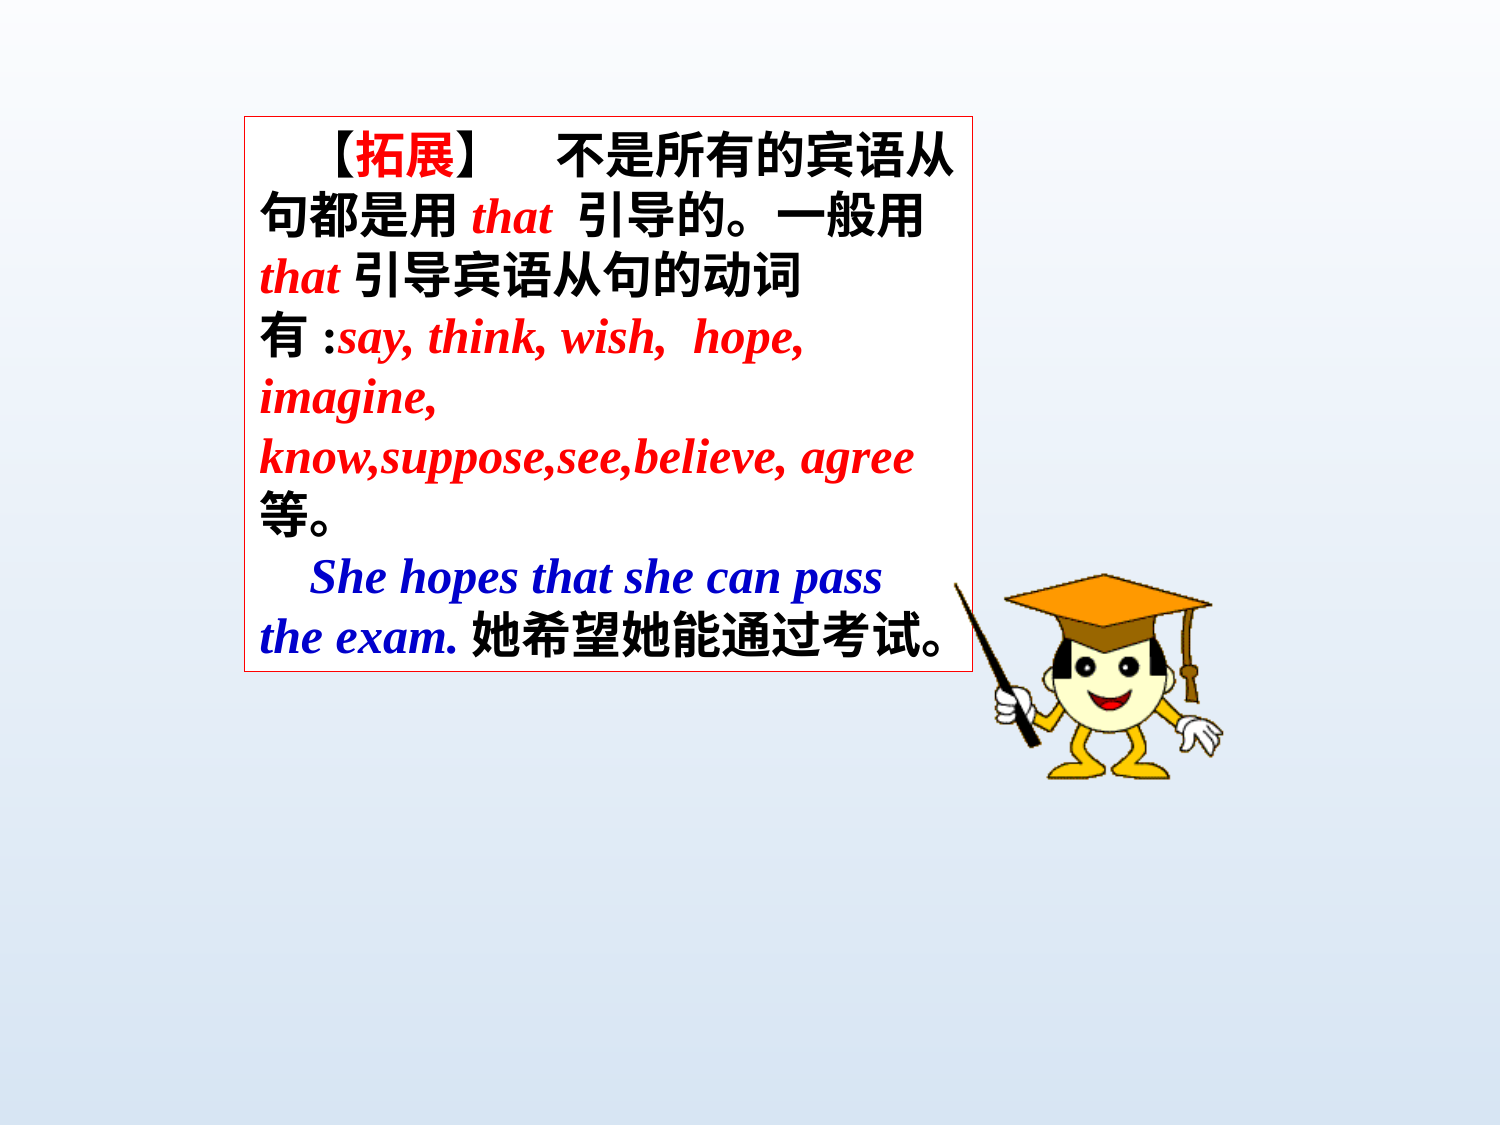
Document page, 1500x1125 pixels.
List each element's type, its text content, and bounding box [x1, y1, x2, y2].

picture [933, 558, 1247, 794]
text_box 【拓展】 不是所有的宾语从句都是用that 引导的。一般用that引导宾语从句的动词有:say, think, wish, hope, imagine, know,suppose,see,believe, agree等。 She hopes that she can pass the exam.她希望她能通过考试。 [244, 116, 973, 672]
